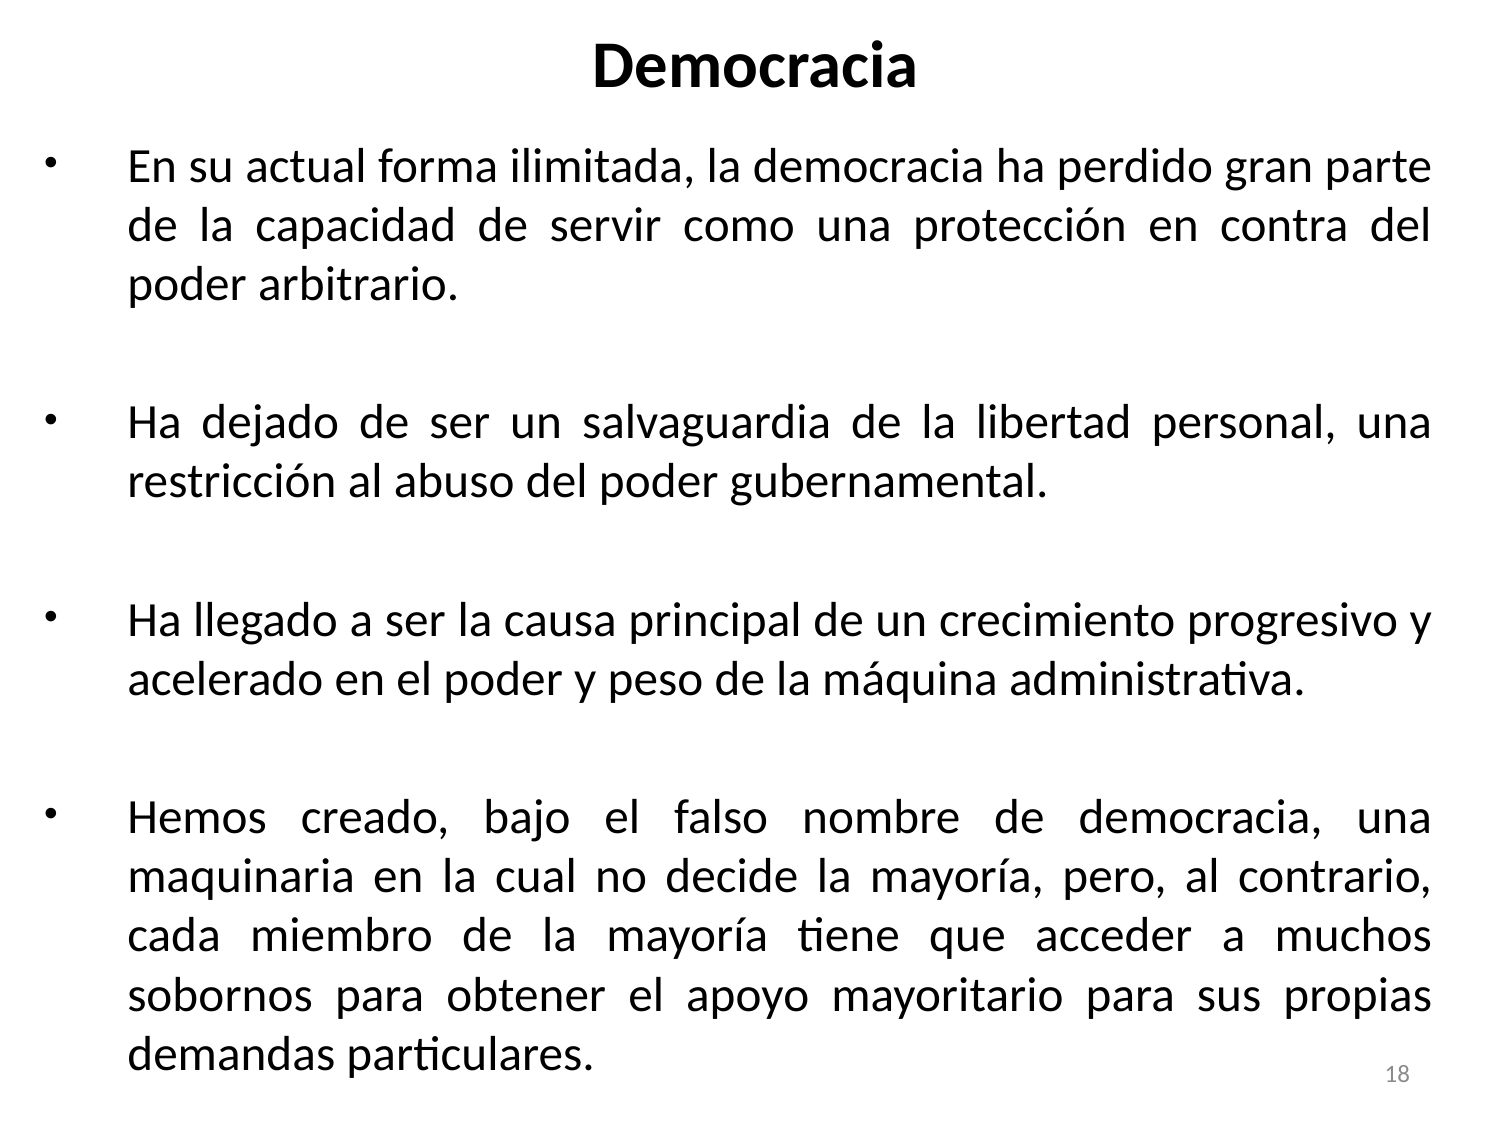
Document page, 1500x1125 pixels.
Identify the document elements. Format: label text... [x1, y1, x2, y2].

text_box En su actual forma ilimitada, la democracia ha perdido gran parte de la capacidad de servir como una protección en contra del poder arbitrario. Ha dejado de ser un salvaguardia de la libertad personal, una restricción al abuso del poder gubernamental. Ha llegado a ser la causa principal de un crecimiento progresivo y acelerado en el poder y peso de la máquina administrativa. Hemos creado, bajo el falso nombre de democracia, una maquinaria en la cual no decide la mayoría, pero, al contrario, cada miembro de la mayoría tiene que acceder a muchos sobornos para obtener el apoyo mayoritario para sus propias demandas particulares. [29, 125, 1447, 1094]
title Democracia [41, 7, 1471, 114]
slide_number 18 [1074, 1042, 1425, 1103]
